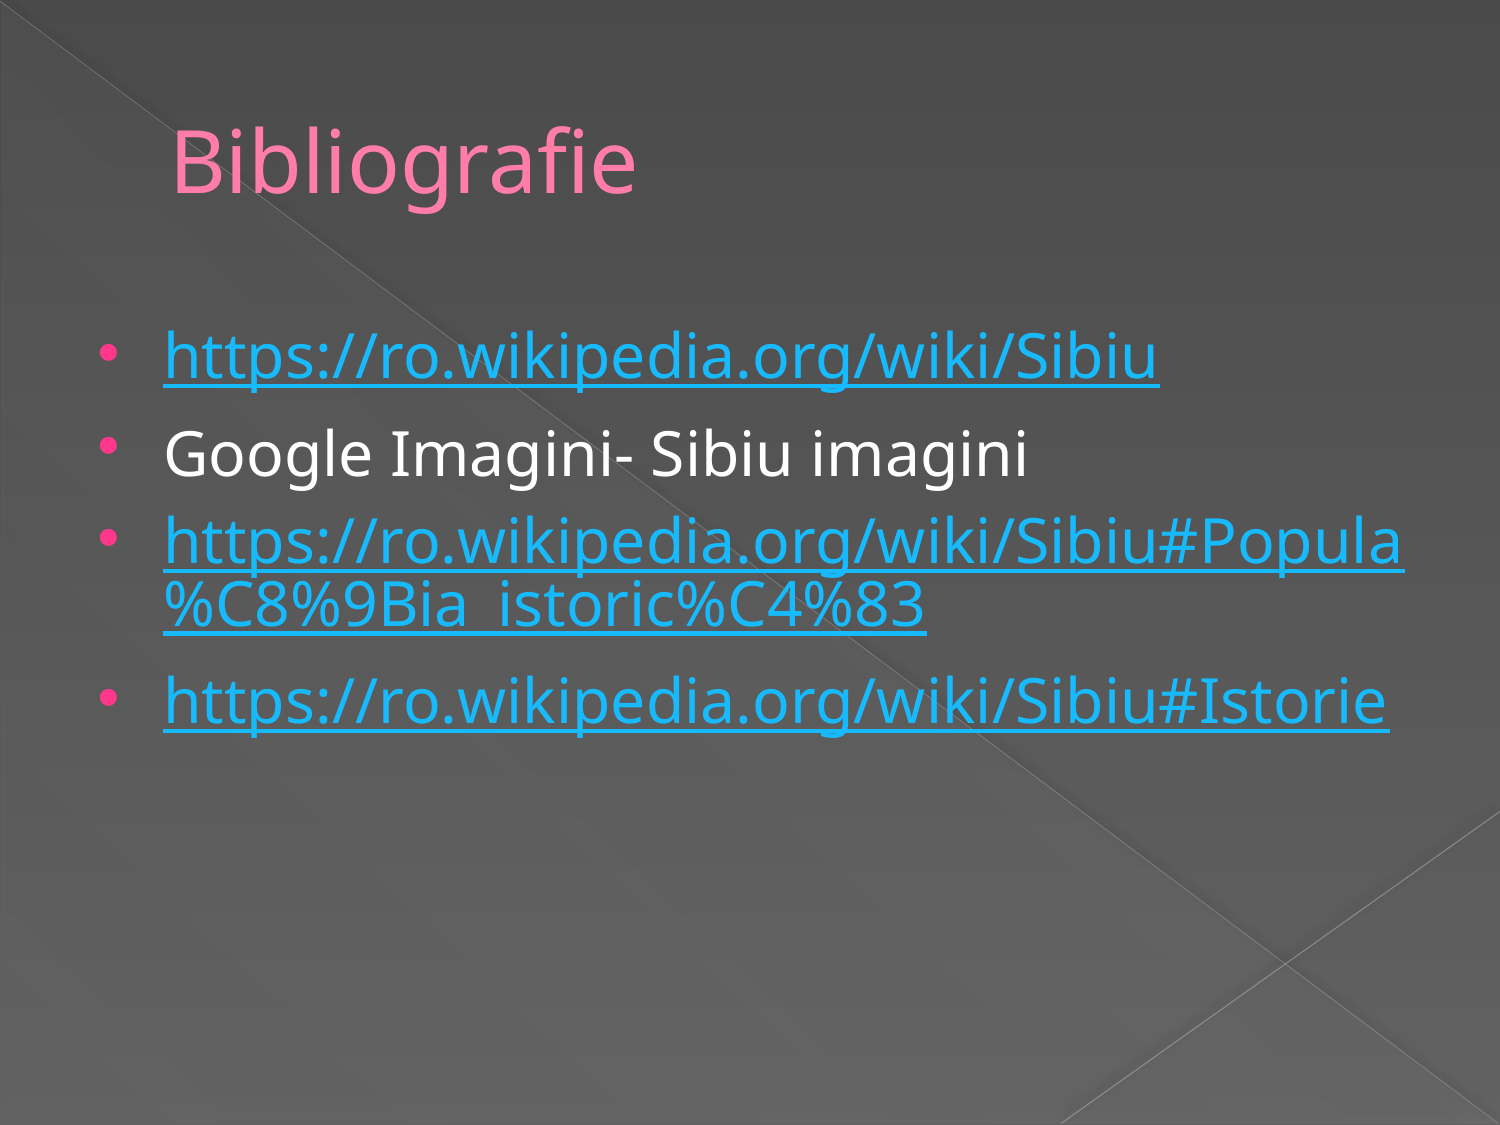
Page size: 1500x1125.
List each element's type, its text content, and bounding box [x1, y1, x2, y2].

list https://ro.wikipedia.org/wiki/Sibiu Google Imagini- Sibiu imagini https://ro.wikipedia.org/wiki/Sibiu#Popula%C8%9Bia_istoric%C4%83 https://ro.wikipedia.org/wiki/Sibiu#Istorie [75, 308, 1425, 1059]
title Bibliografie [75, 43, 1425, 274]
